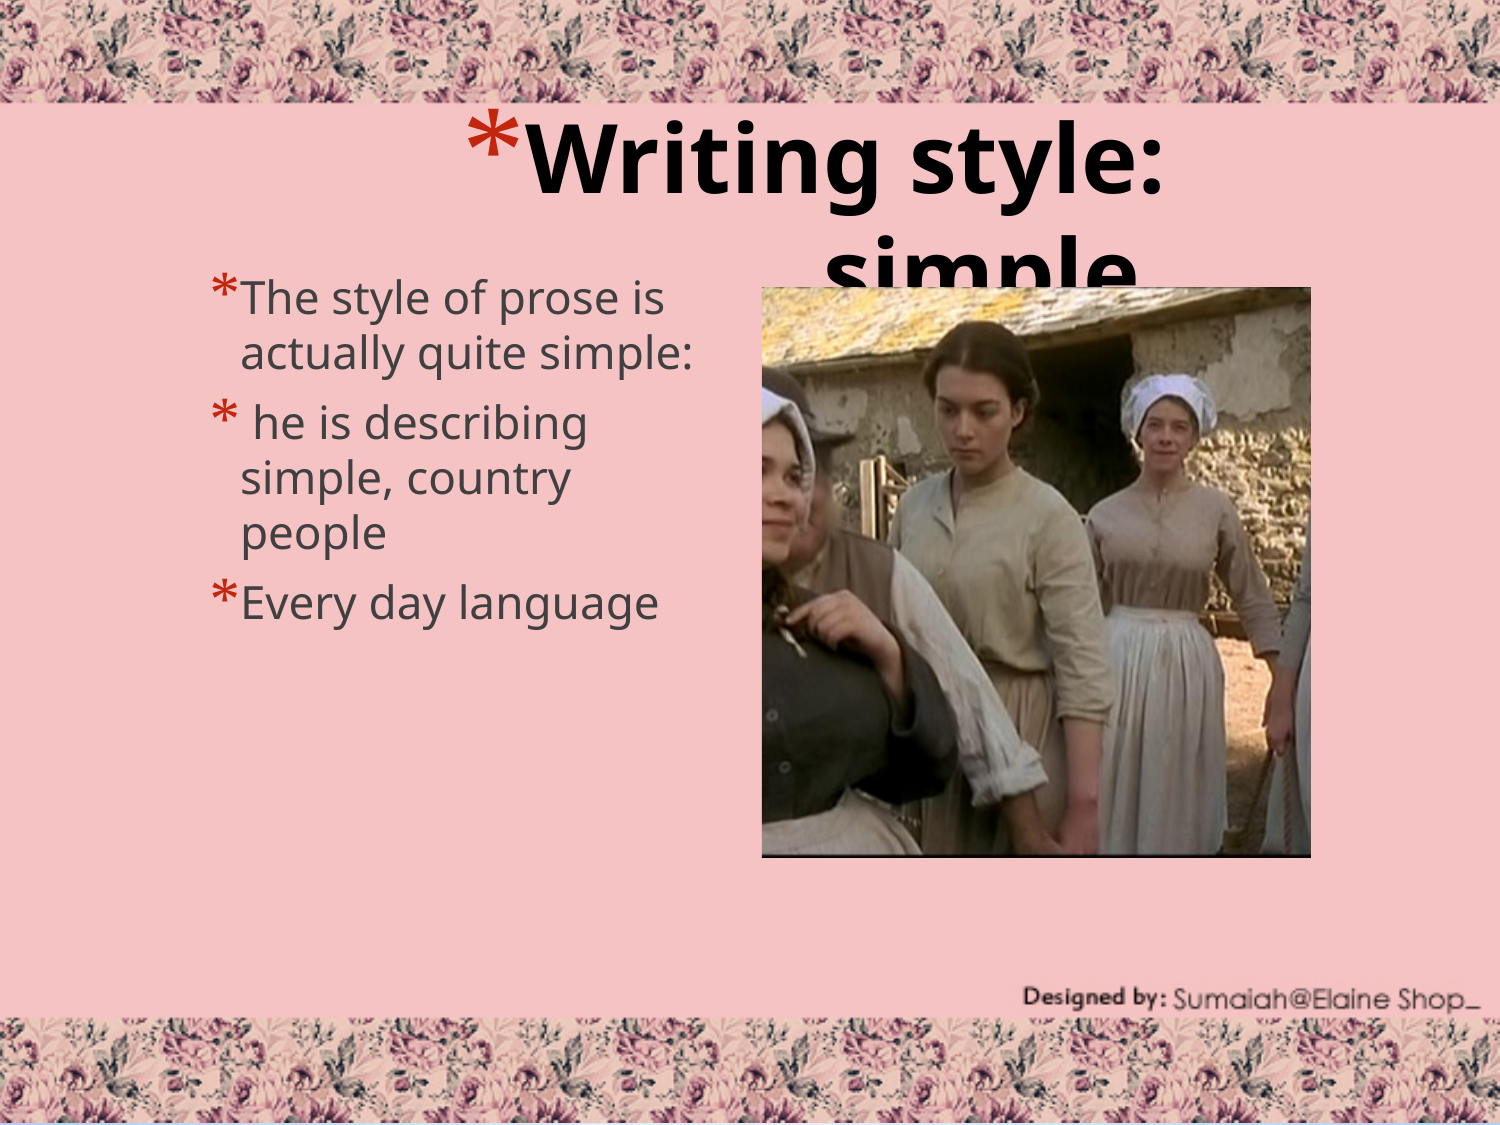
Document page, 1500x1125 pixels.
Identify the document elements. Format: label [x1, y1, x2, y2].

list [761, 287, 1312, 858]
picture [0, 0, 1500, 1123]
